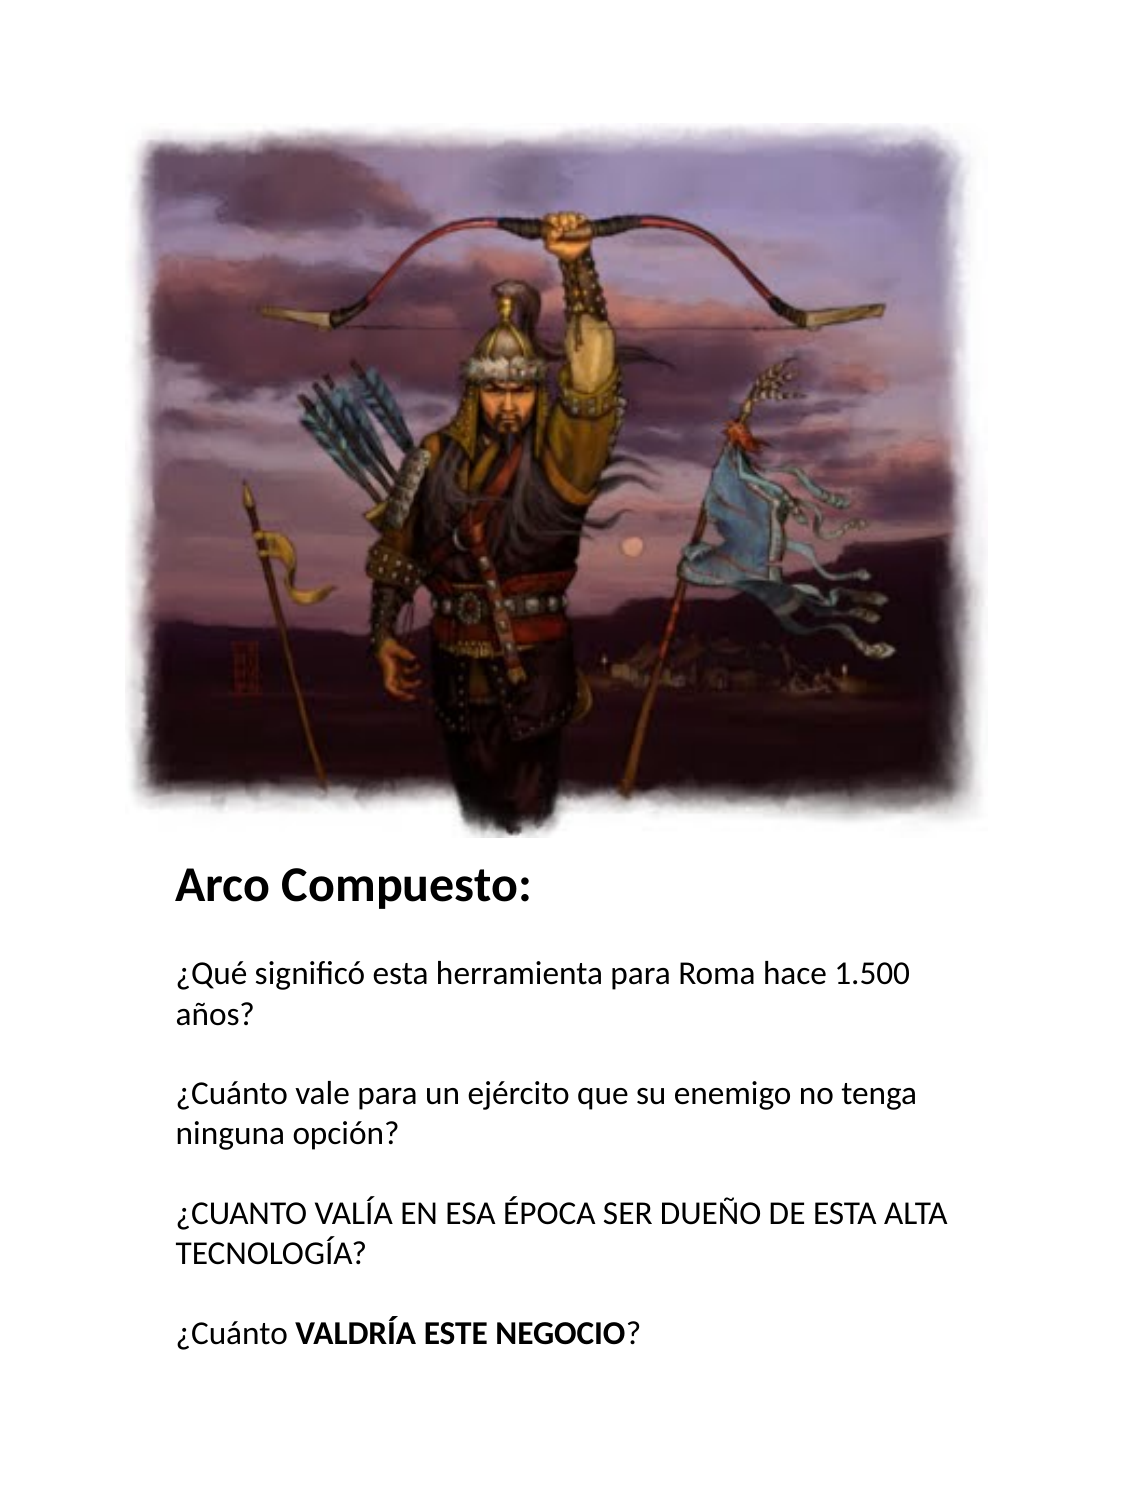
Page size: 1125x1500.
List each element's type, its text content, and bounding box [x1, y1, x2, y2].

text_box Arco Compuesto: ¿Qué significó esta herramienta para Roma hace 1.500 años? ¿Cuánto vale para un ejército que su enemigo no tenga ninguna opción? ¿CUANTO VALÍA EN ESA ÉPOCA SER DUEÑO DE ESTA ALTA TECNOLOGÍA? ¿Cuánto VALDRÍA ESTE NEGOCIO? [160, 846, 976, 1399]
picture [125, 123, 988, 838]
